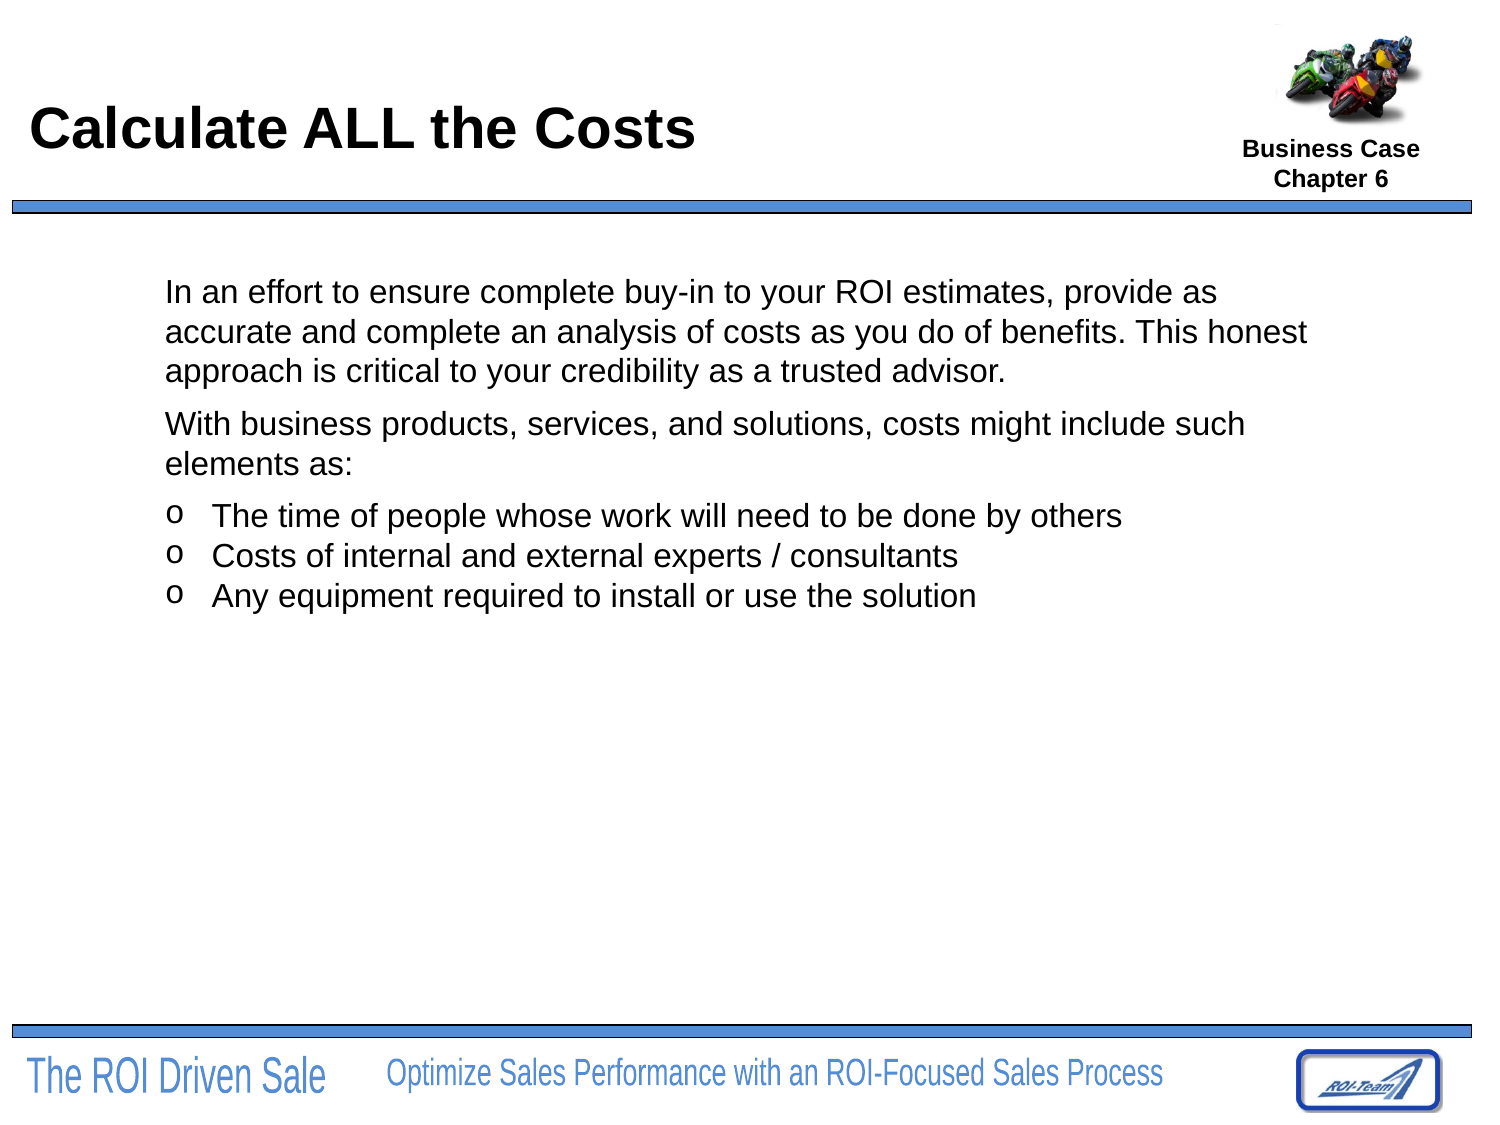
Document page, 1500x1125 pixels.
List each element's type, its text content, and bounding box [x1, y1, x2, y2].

picture [1296, 1049, 1443, 1113]
title Calculate ALL the Costs [14, 50, 1163, 200]
text_box In an effort to ensure complete buy-in to your ROI estimates, provide as accurate and complete an analysis of costs as you do of benefits. This honest approach is critical to your credibility as a trusted advisor. With business products, services, and solutions, costs might include such elements as: The time of people whose work will need to be done by others Costs of internal and external experts / consultants Any equipment required to install or use the solution [150, 262, 1343, 662]
picture [1275, 100, 1430, 124]
picture [1275, 24, 1430, 99]
text_box Business Case Chapter 6 [1200, 124, 1463, 200]
